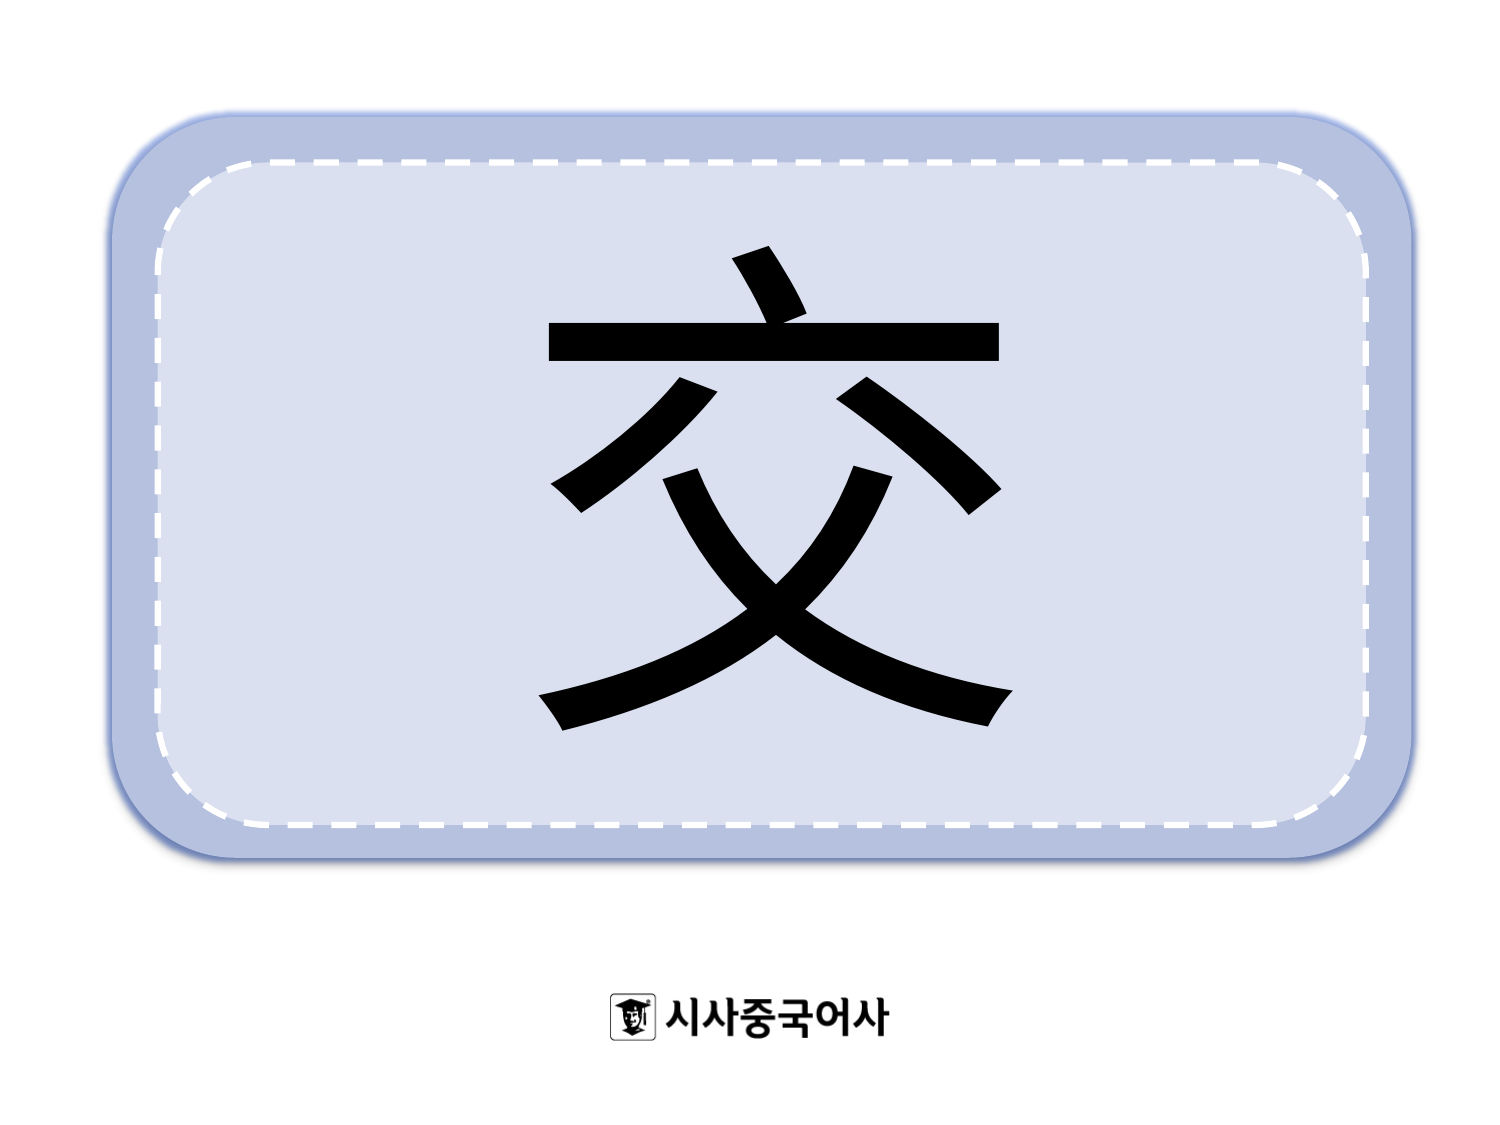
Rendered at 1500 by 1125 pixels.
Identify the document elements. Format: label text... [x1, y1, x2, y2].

text_box [162, 160, 1371, 824]
picture [602, 987, 898, 1047]
text_box 交 [171, 149, 1380, 812]
